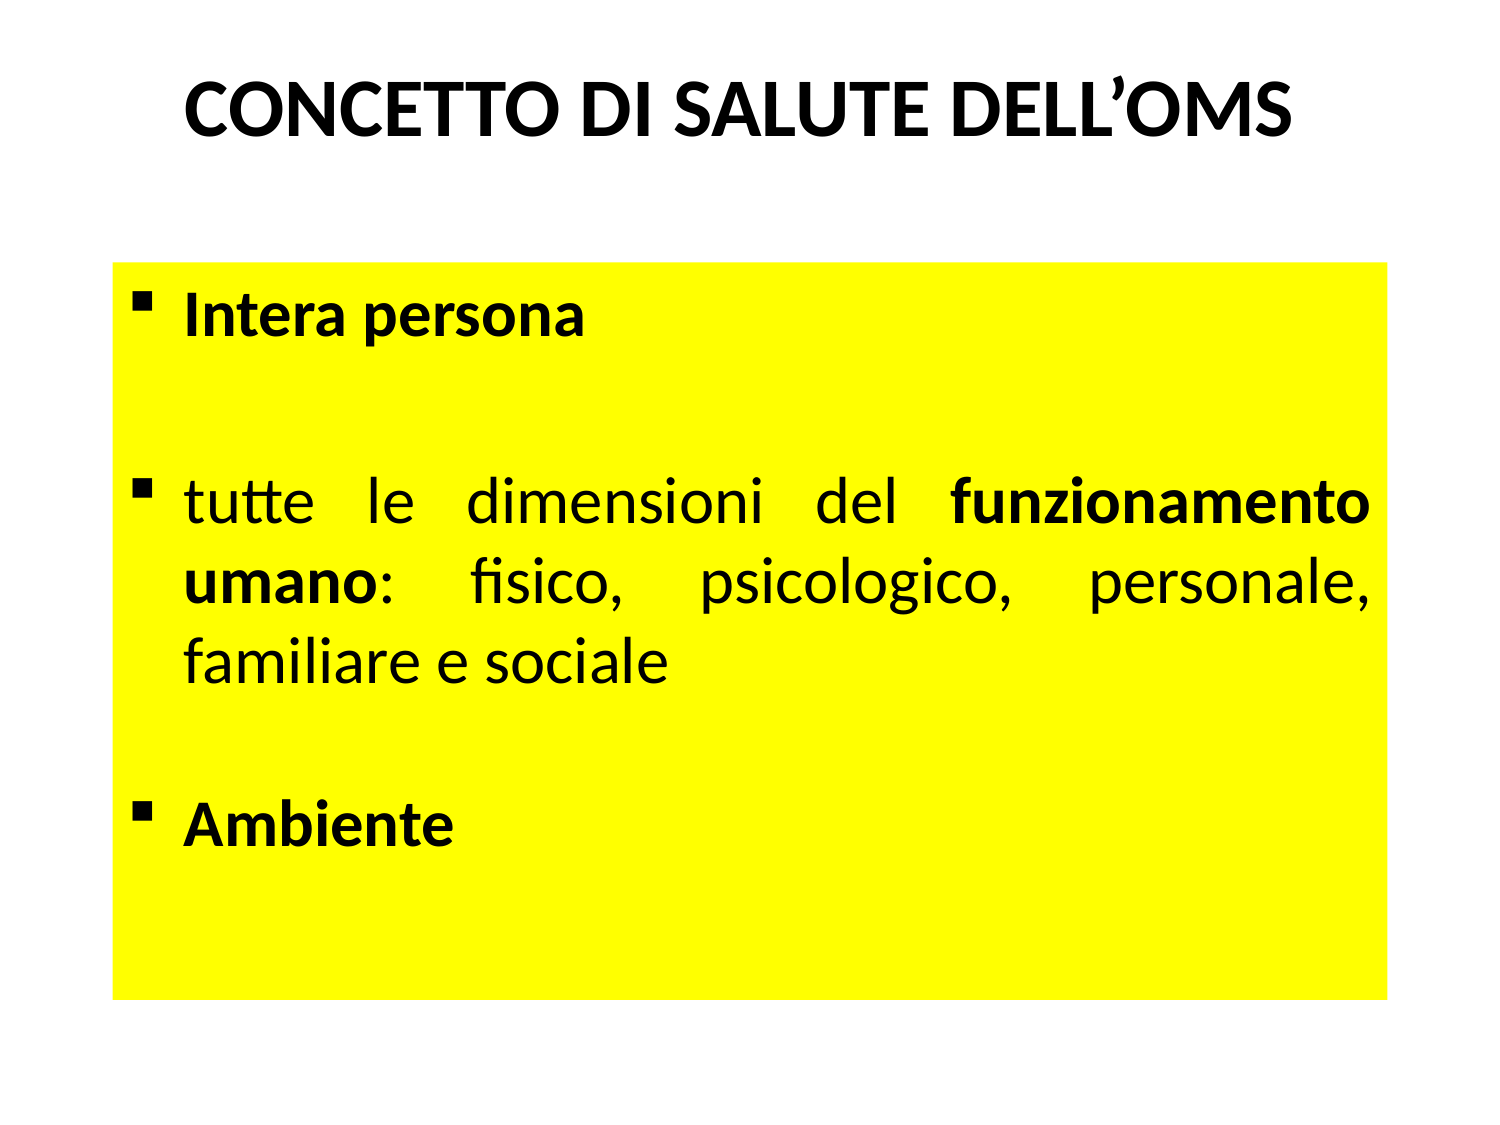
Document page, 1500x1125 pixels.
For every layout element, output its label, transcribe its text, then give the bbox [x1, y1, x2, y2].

list Intera persona tutte le dimensioni del funzionamento umano: fisico, psicologico, personale, familiare e sociale Ambiente [112, 262, 1388, 1000]
title CONCETTO DI SALUTE DELL’OMS [0, 37, 1500, 225]
